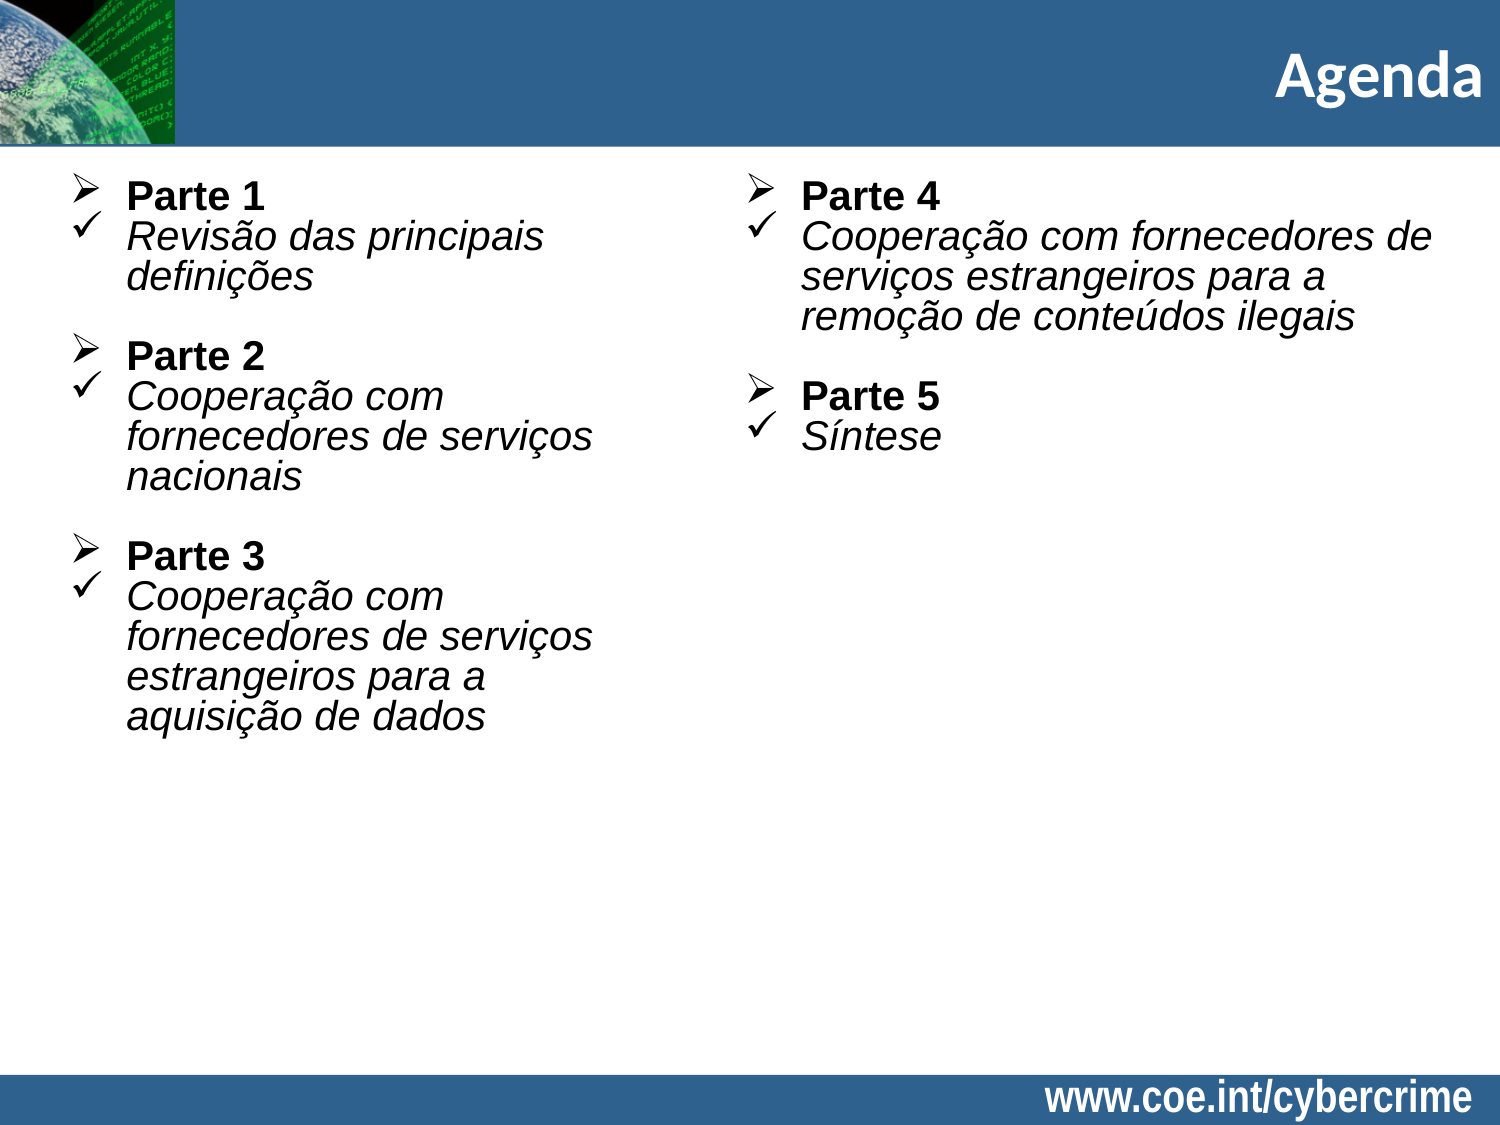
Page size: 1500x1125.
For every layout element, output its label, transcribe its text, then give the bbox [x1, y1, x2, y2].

text_box Parte 1 Revisão das principais definições Parte 2 Cooperação com fornecedores de serviços nacionais Parte 3 Cooperação com fornecedores de serviços estrangeiros para a aquisição de dados [55, 171, 678, 746]
text_box [0, 1073, 1030, 1125]
text_box www.coe.int/cybercrime [1030, 1059, 1500, 1125]
picture [0, 0, 175, 144]
text_box Parte 4 Cooperação com fornecedores de serviços estrangeiros para a remoção de conteúdos ilegais Parte 5 Síntese [729, 171, 1480, 506]
text_box Agenda [177, 0, 1500, 149]
